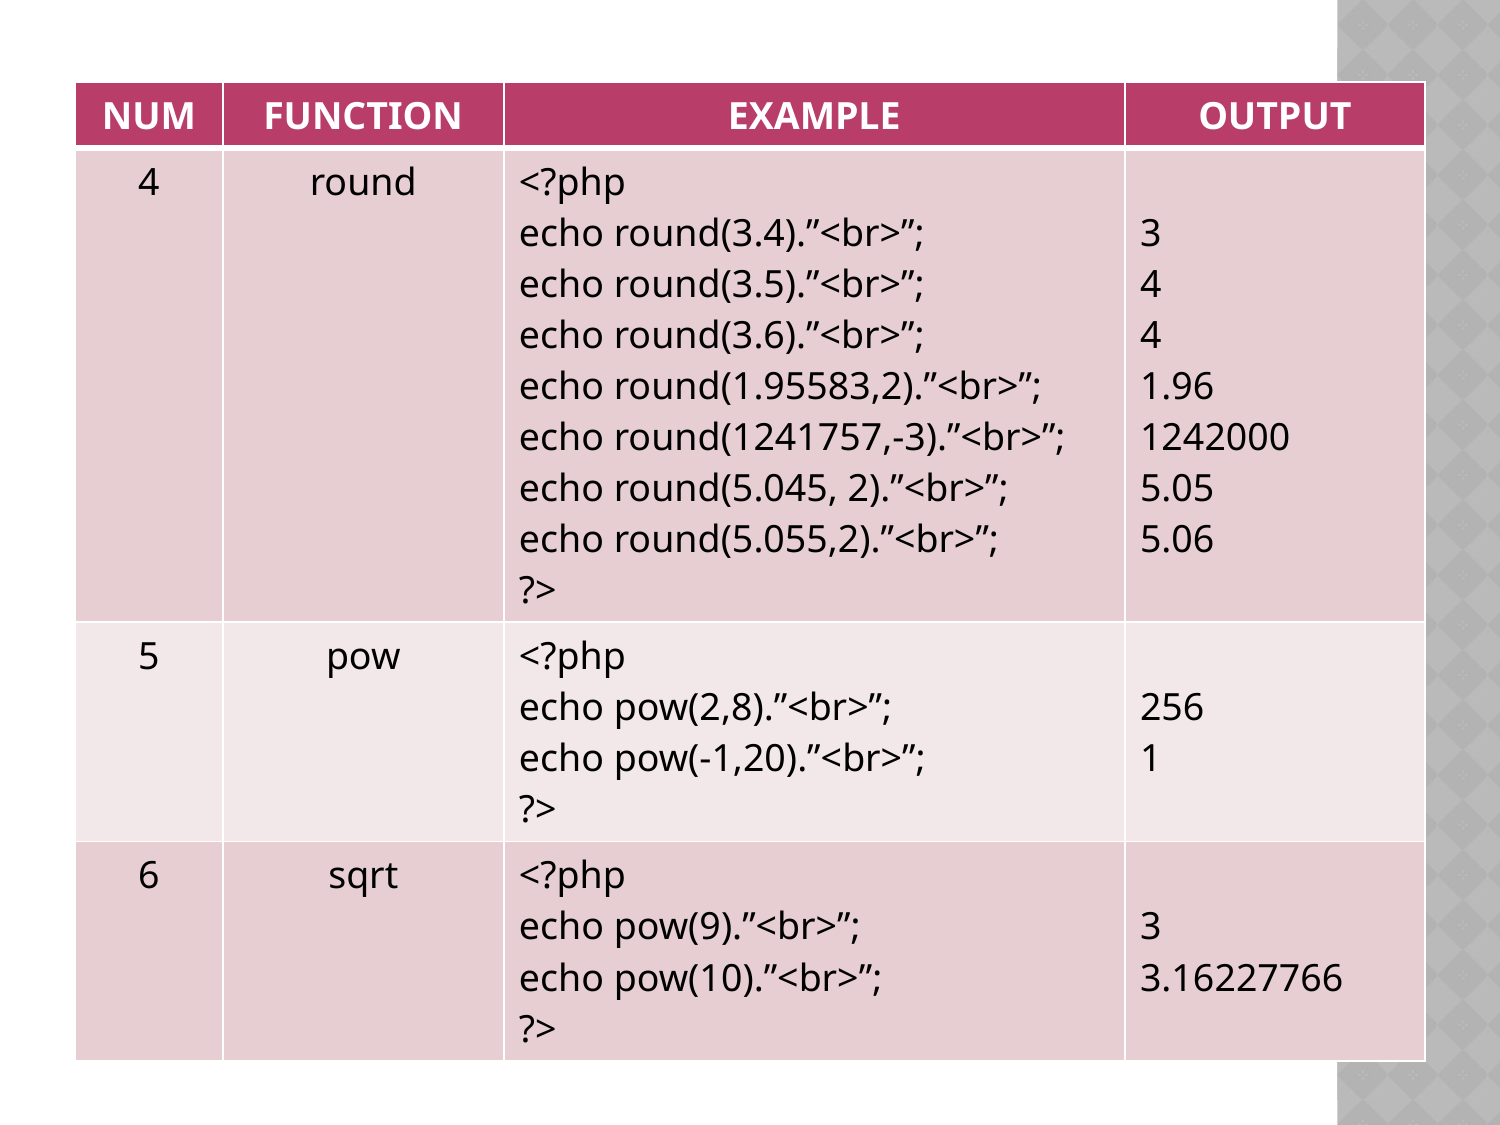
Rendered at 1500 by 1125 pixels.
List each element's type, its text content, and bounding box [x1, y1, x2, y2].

table_header OUTPUT [1126, 83, 1424, 145]
table_cell 5 [76, 623, 222, 841]
table_cell 3 3.16227766 [1126, 842, 1424, 1060]
table_cell 6 [76, 842, 222, 1060]
table_cell sqrt [224, 842, 503, 1060]
table_cell <?php echo round(3.4).”<br>”; echo round(3.5).”<br>”; echo round(3.6).”<br>”; echo round(1.95583,2).”<br>”; echo round(1241757,-3).”<br>”; echo round(5.045, 2).”<br>”; echo round(5.055,2).”<br>”; ?> [505, 151, 1124, 621]
table_cell 4 [76, 151, 222, 621]
table_cell 256 1 [1126, 623, 1424, 841]
table_header FUNCTION [224, 83, 503, 145]
table_cell <?php echo pow(2,8).”<br>”; echo pow(-1,20).”<br>”; ?> [505, 623, 1124, 841]
table_cell 3 4 4 1.96 1242000 5.05 5.06 [1126, 151, 1424, 621]
table_cell <?php echo pow(9).”<br>”; echo pow(10).”<br>”; ?> [505, 842, 1124, 1060]
table_cell pow [224, 623, 503, 841]
table_cell round [224, 151, 503, 621]
table_header EXAMPLE [505, 83, 1124, 145]
table_header NUM [76, 83, 222, 145]
